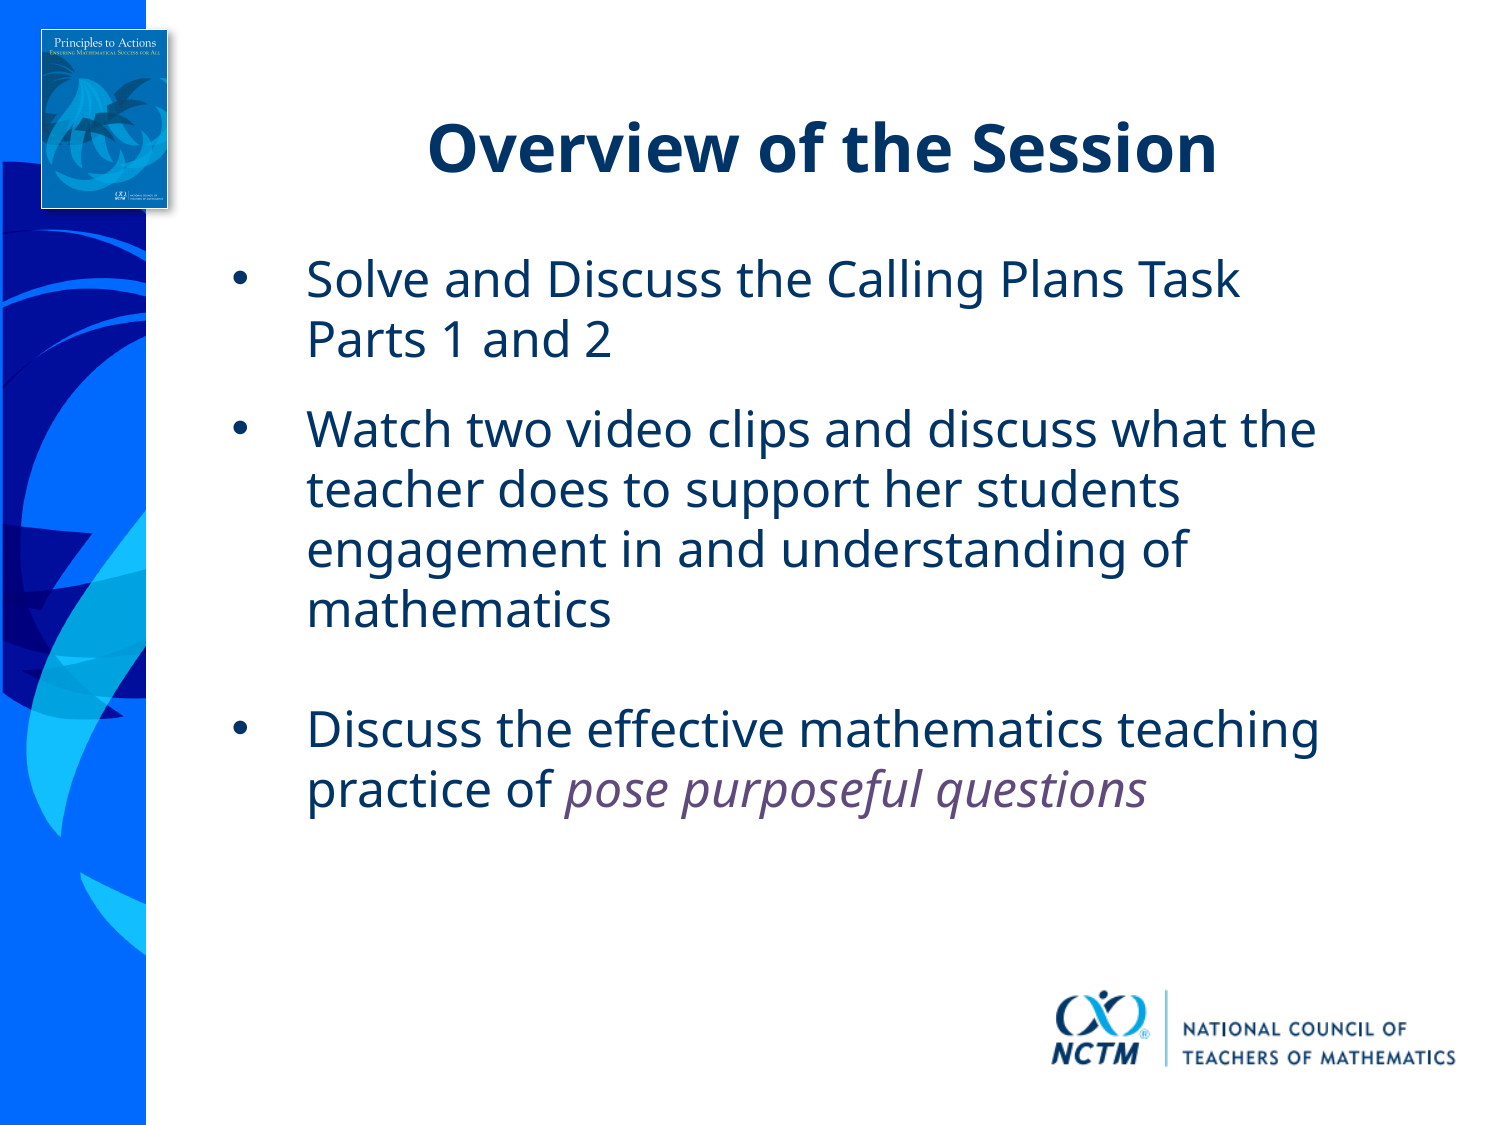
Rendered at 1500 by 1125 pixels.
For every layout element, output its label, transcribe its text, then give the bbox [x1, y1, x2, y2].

picture [0, 0, 168, 1125]
picture [1034, 969, 1474, 1085]
text_box Overview of the Session [151, 52, 1500, 240]
text_box Solve and Discuss the Calling Plans Task Parts 1 and 2 Watch two video clips and discuss what the teacher does to support her students engagement in and understanding of mathematics Discuss the effective mathematics teaching practice of pose purposeful questions [216, 239, 1371, 928]
